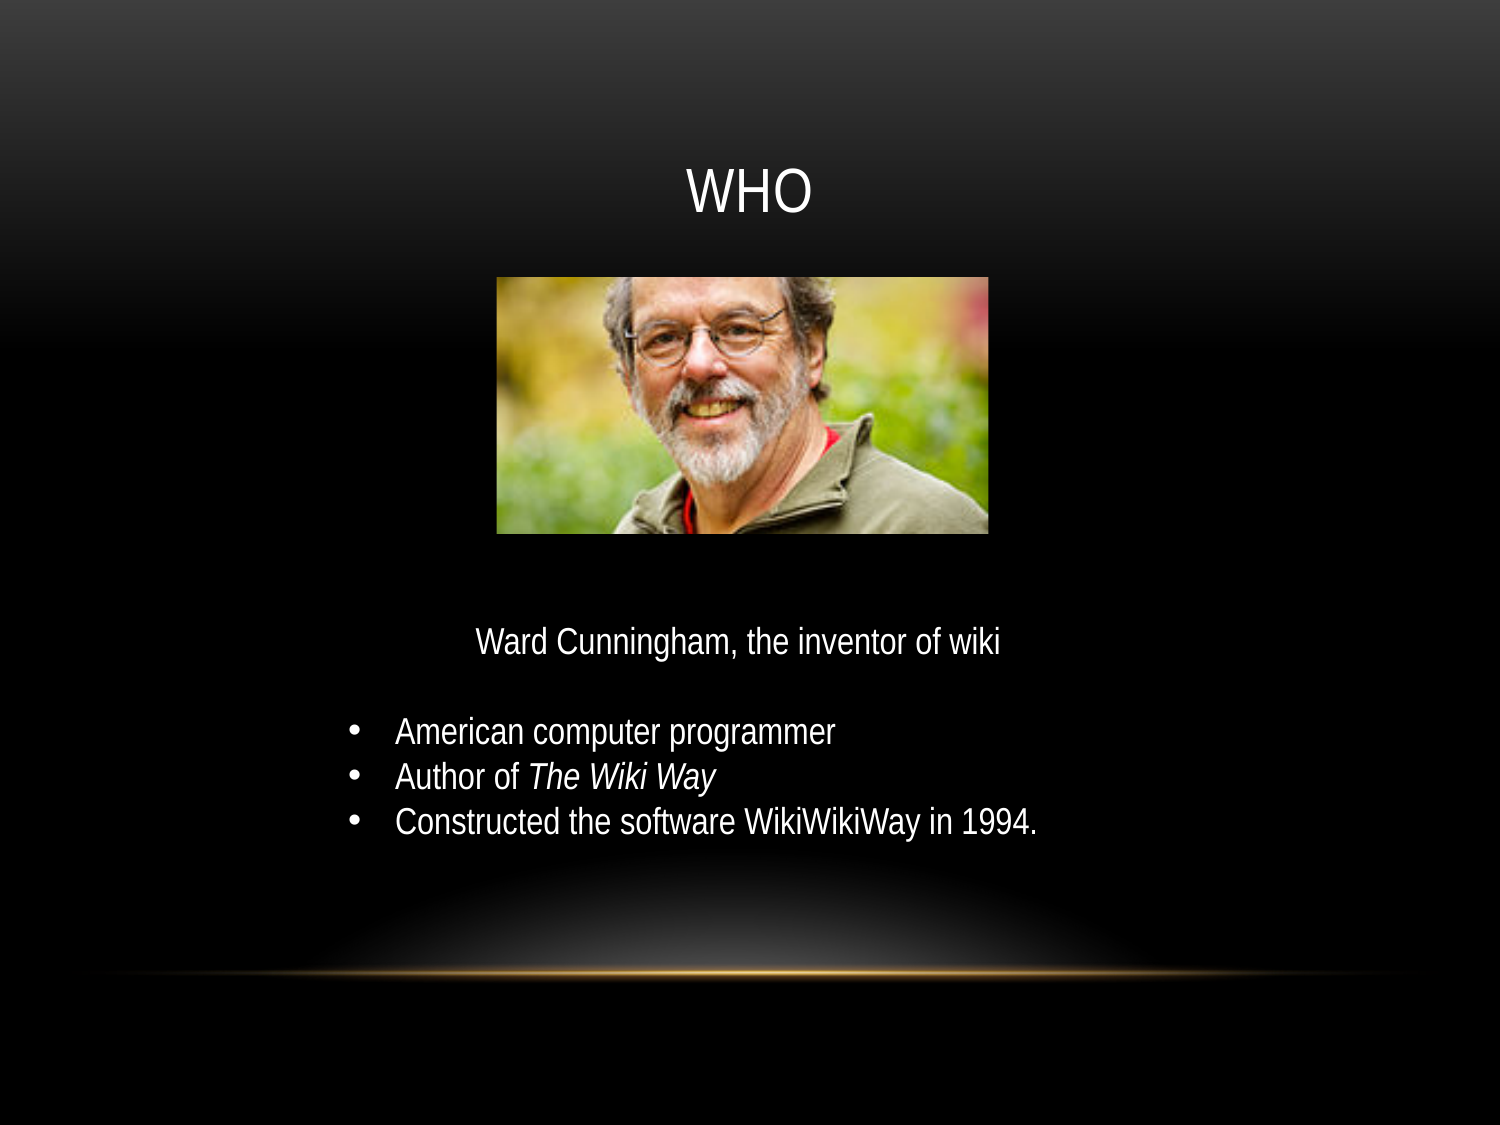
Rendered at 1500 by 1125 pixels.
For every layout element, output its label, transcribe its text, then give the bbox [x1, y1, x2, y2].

picture [0, 0, 1500, 1125]
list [496, 277, 989, 534]
text_box Ward Cunningham, the inventor of wiki American computer programmer Author of The Wiki Way Constructed the software WikiWikiWay in 1994. [333, 609, 1142, 895]
title Who [99, 45, 1400, 233]
